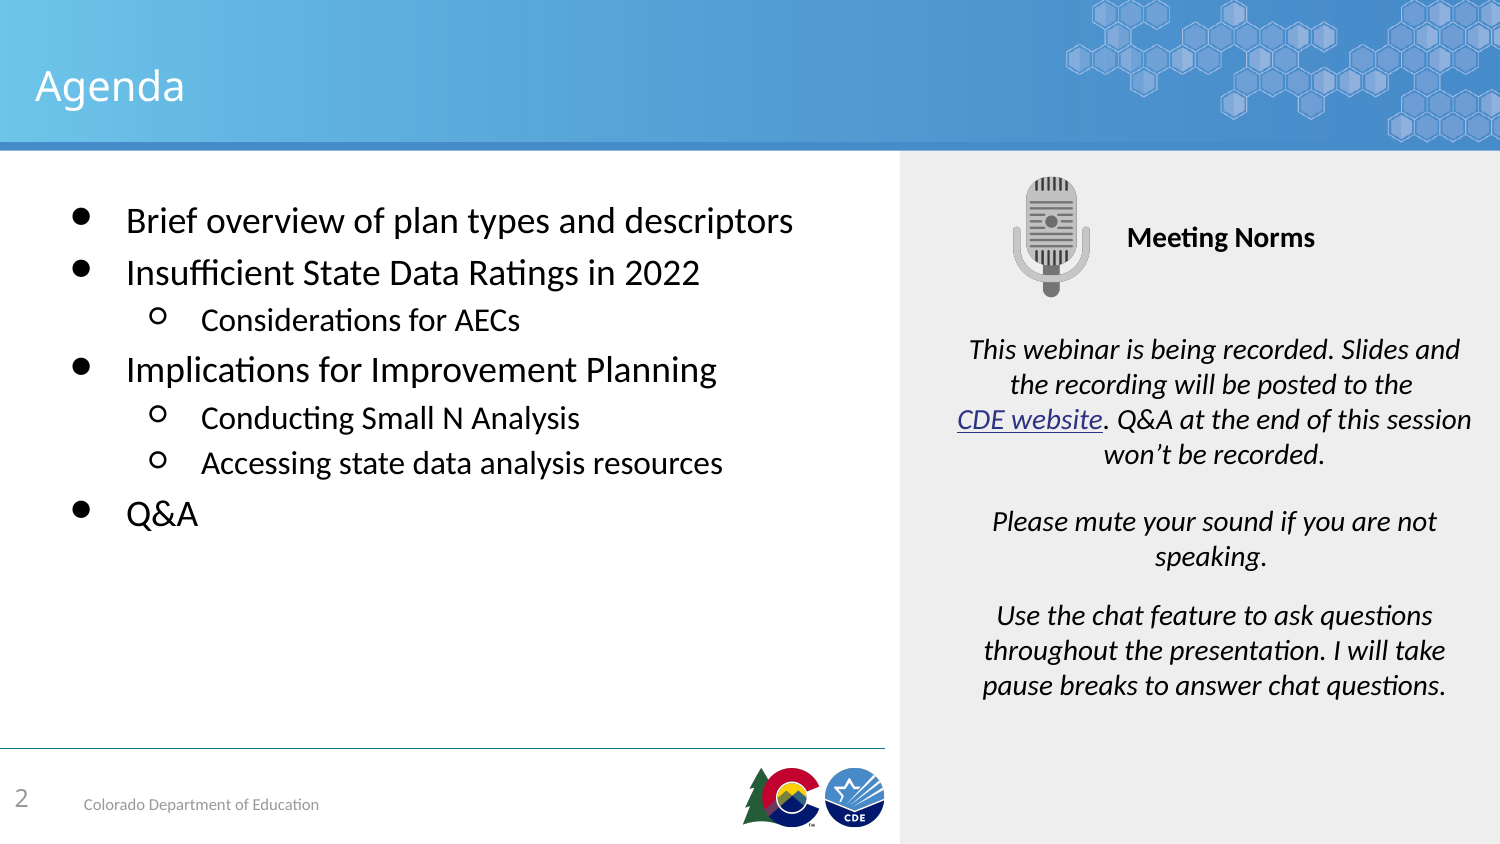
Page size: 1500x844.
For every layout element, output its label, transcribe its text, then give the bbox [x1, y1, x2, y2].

picture [0, 0, 1500, 151]
picture [999, 174, 1106, 299]
slide_number 2 [14, 767, 105, 832]
picture [742, 767, 885, 828]
text_box Use the chat feature to ask questions throughout the presentation. I will take pause breaks to answer chat questions. [937, 581, 1492, 716]
title Agenda [34, 37, 1433, 132]
text_box Please mute your sound if you are not speaking. [937, 487, 1492, 581]
list Brief overview of plan types and descriptors Insufficient State Data Ratings in 2022 Considerations for AECs Implications for Improvement Planning Conducting Small N Analysis Accessing state data analysis resources Q&A [51, 189, 798, 711]
text_box This webinar is being recorded. Slides and the recording will be posted to the CDE website. Q&A at the end of this session won’t be recorded. [937, 315, 1492, 486]
text_box Meeting Norms [1111, 203, 1377, 269]
